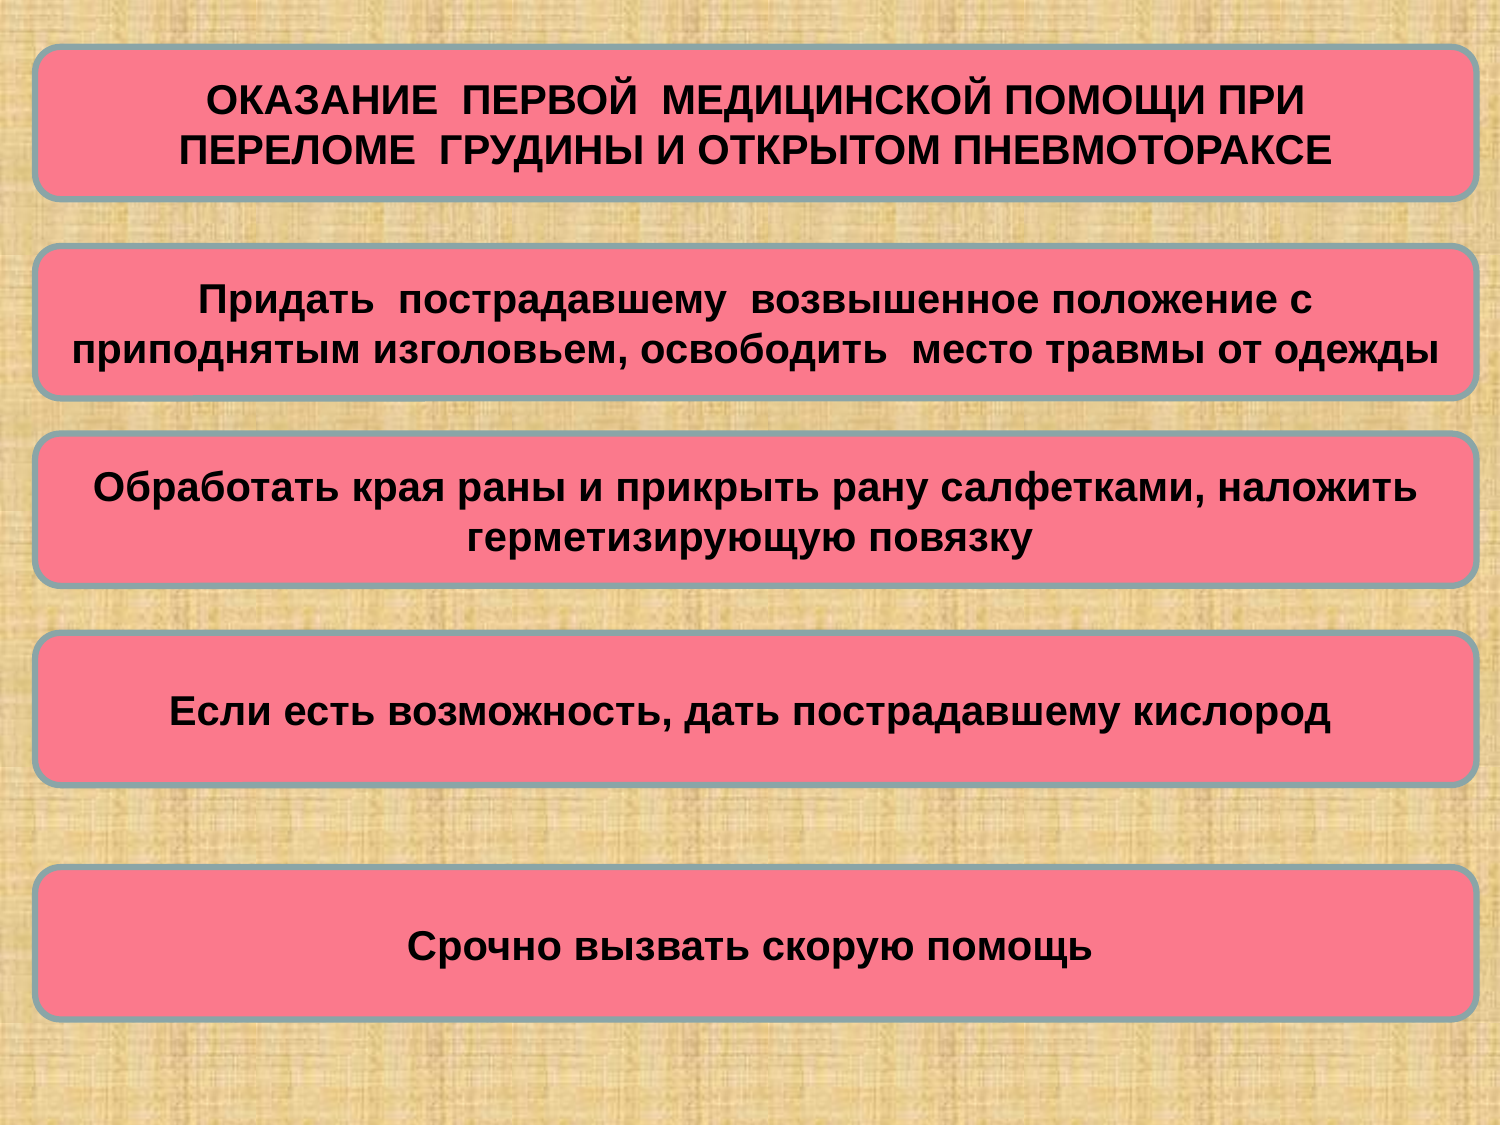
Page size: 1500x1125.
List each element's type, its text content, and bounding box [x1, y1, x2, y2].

text_box Срочно вызвать скорую помощь [32, 865, 1479, 1022]
text_box Обработать края раны и прикрыть рану салфетками, наложить герметизирующую повязку [32, 431, 1479, 588]
text_box Если есть возможность, дать пострадавшему кислород [32, 630, 1479, 788]
picture [0, 0, 1500, 1125]
text_box Придать пострадавшему возвышенное положение с приподнятым изголовьем, освободить место травмы от одежды [32, 243, 1479, 401]
text_box ОКАЗАНИЕ ПЕРВОЙ МЕДИЦИНСКОЙ ПОМОЩИ ПРИ ПЕРЕЛОМЕ ГРУДИНЫ И ОТКРЫТОМ ПНЕВМОТОРАКСЕ [32, 44, 1479, 202]
